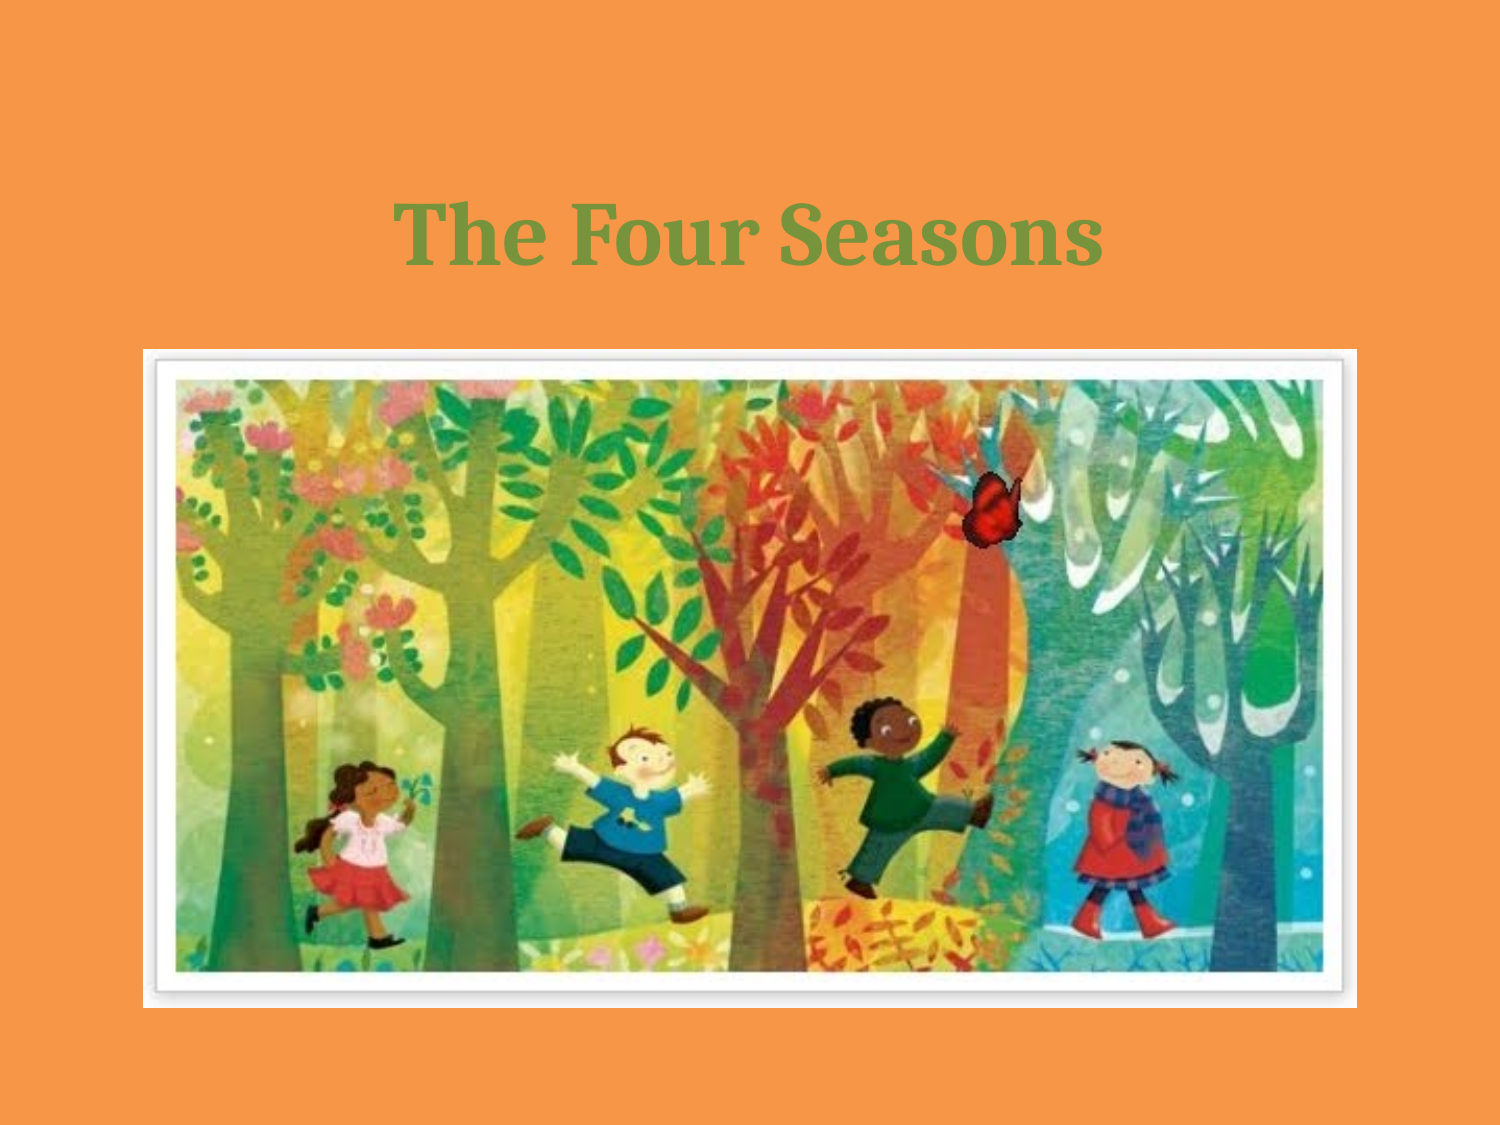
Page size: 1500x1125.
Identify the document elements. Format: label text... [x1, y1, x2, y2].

title The Four Seasons [112, 108, 1388, 350]
picture [143, 349, 1357, 1008]
